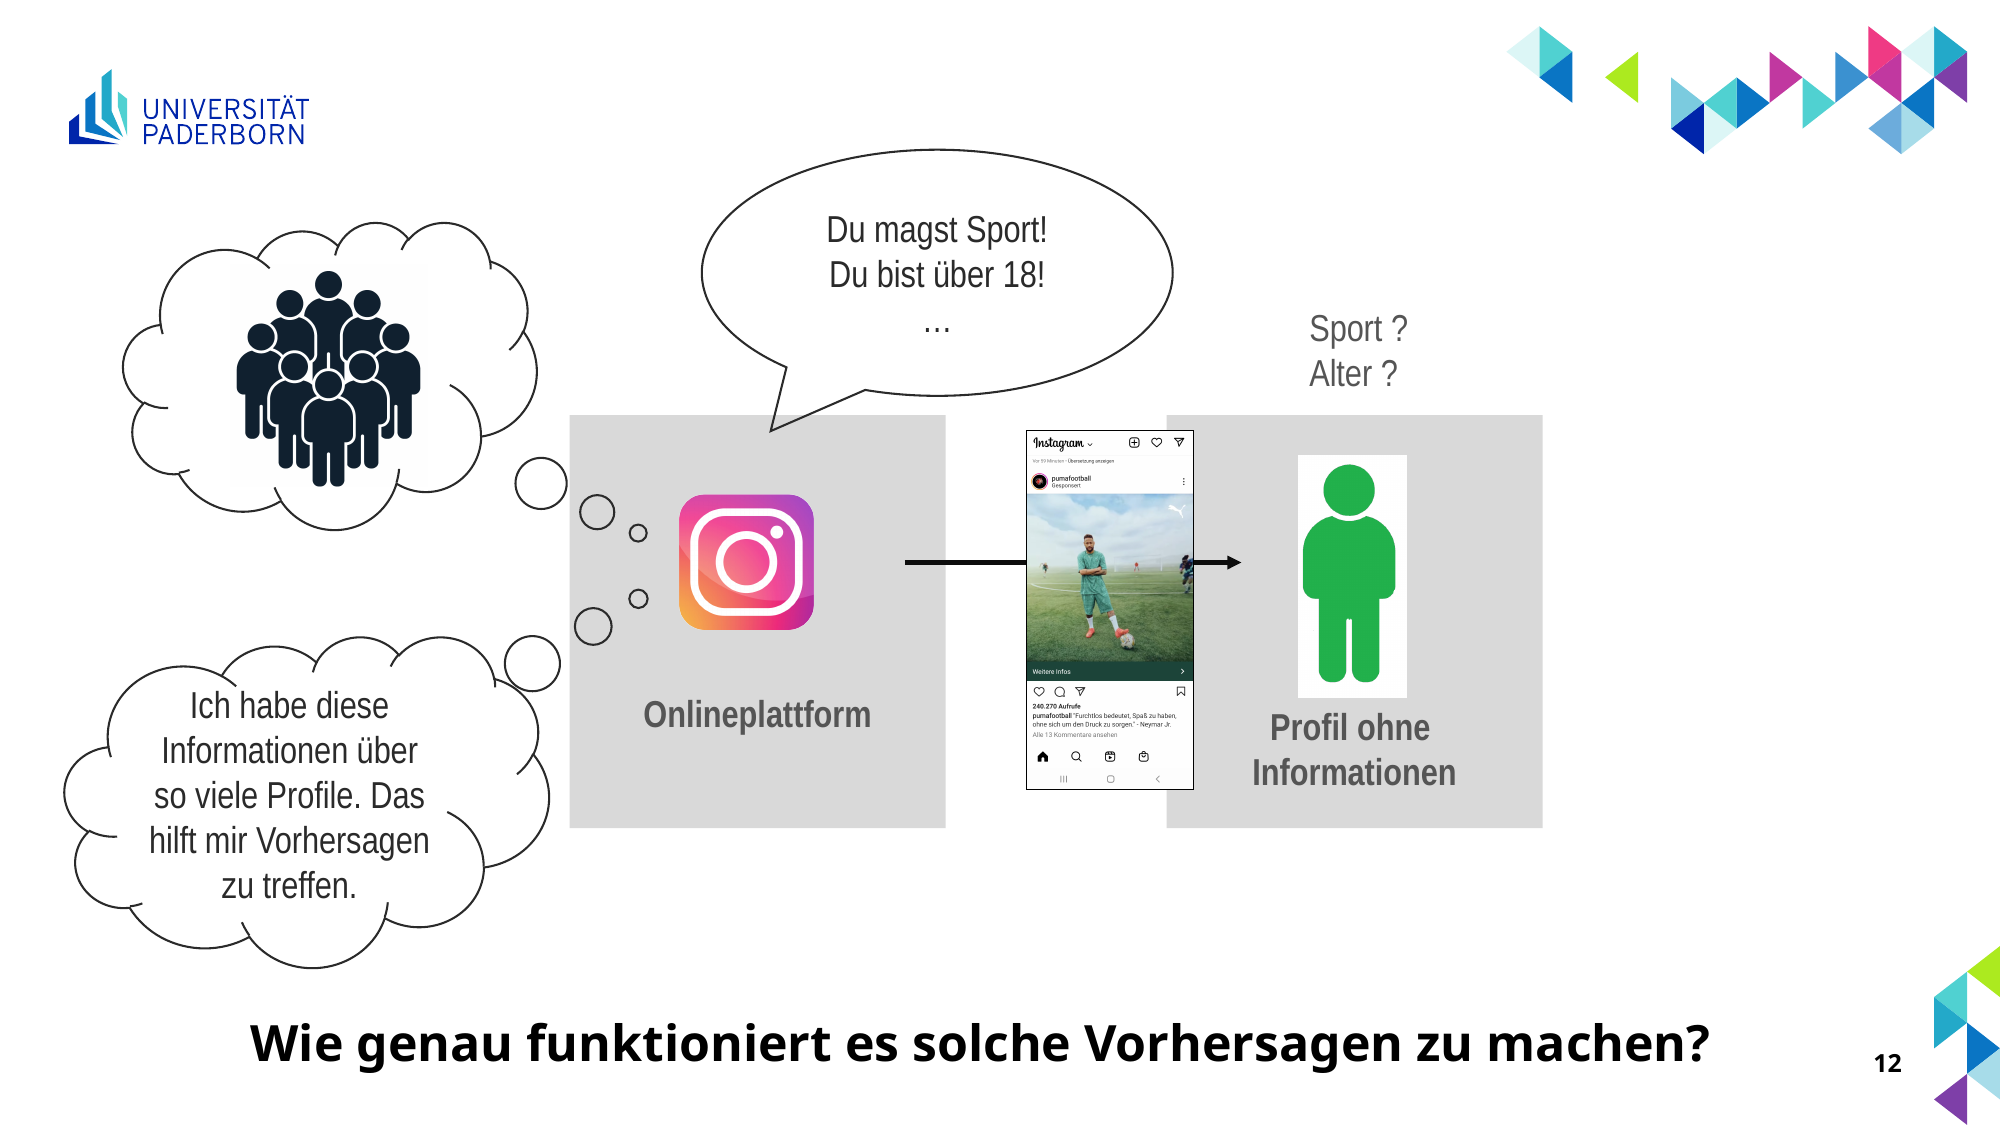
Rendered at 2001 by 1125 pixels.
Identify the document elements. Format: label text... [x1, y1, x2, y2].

slide_number 12 [1819, 1052, 1902, 1083]
text_box Du magst Sport! Du bist über 18! … [701, 149, 1173, 432]
text_box [515, 457, 567, 509]
text_box Profil ohne Informationen [1166, 695, 1543, 801]
text_box [1165, 414, 1544, 829]
text_box Ich habe diese Informationen über so viele Profile. Das hilft mir Vorhersagen zu treffen. [504, 636, 560, 692]
picture [1298, 455, 1407, 698]
text_box Sport ? Alter ? [1294, 296, 1424, 402]
picture [1026, 430, 1194, 790]
text_box Ich habe diese Informationen über so viele Profile. Das hilft mir Vorhersagen zu treffen. [64, 637, 550, 969]
text_box Wie genau funktioniert es solche Vorhersagen zu machen? [235, 1004, 1726, 1079]
picture [676, 491, 819, 641]
picture [230, 264, 428, 487]
text_box [569, 414, 947, 829]
text_box Onlineplattform [569, 682, 946, 743]
text_box [580, 495, 615, 530]
text_box [122, 222, 537, 531]
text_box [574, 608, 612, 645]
text_box [629, 524, 647, 542]
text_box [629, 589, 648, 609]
